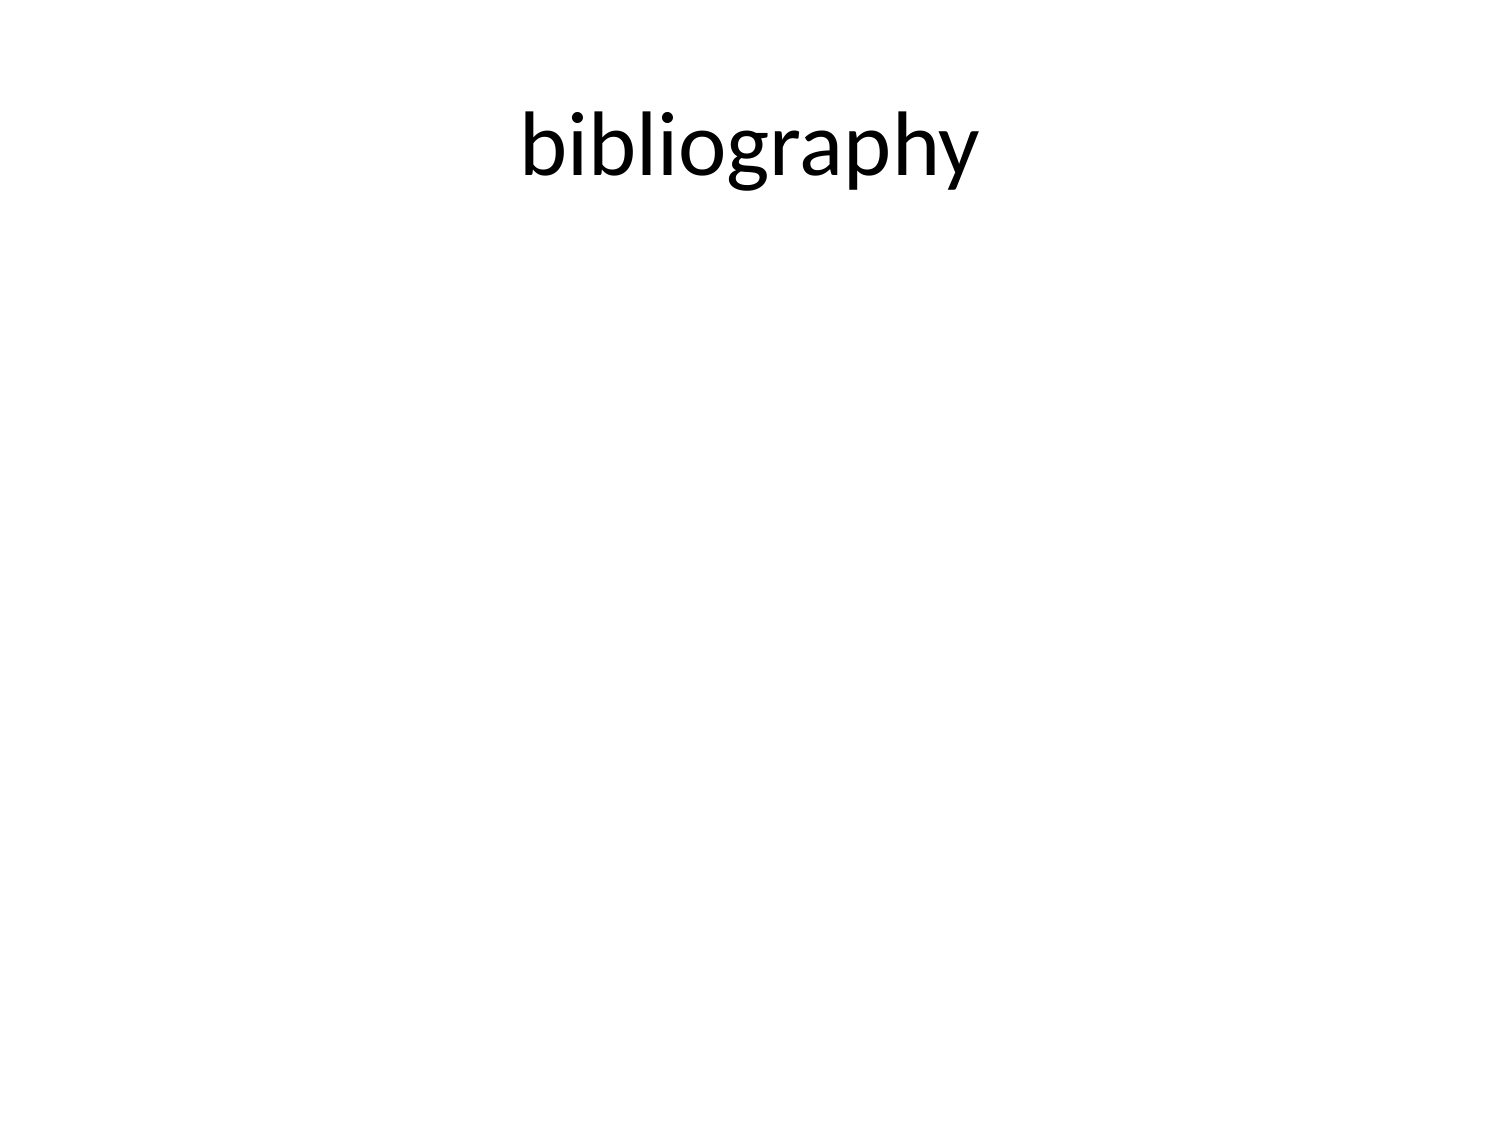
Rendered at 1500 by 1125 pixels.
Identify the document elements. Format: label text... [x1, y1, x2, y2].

title bibliography [75, 45, 1425, 233]
